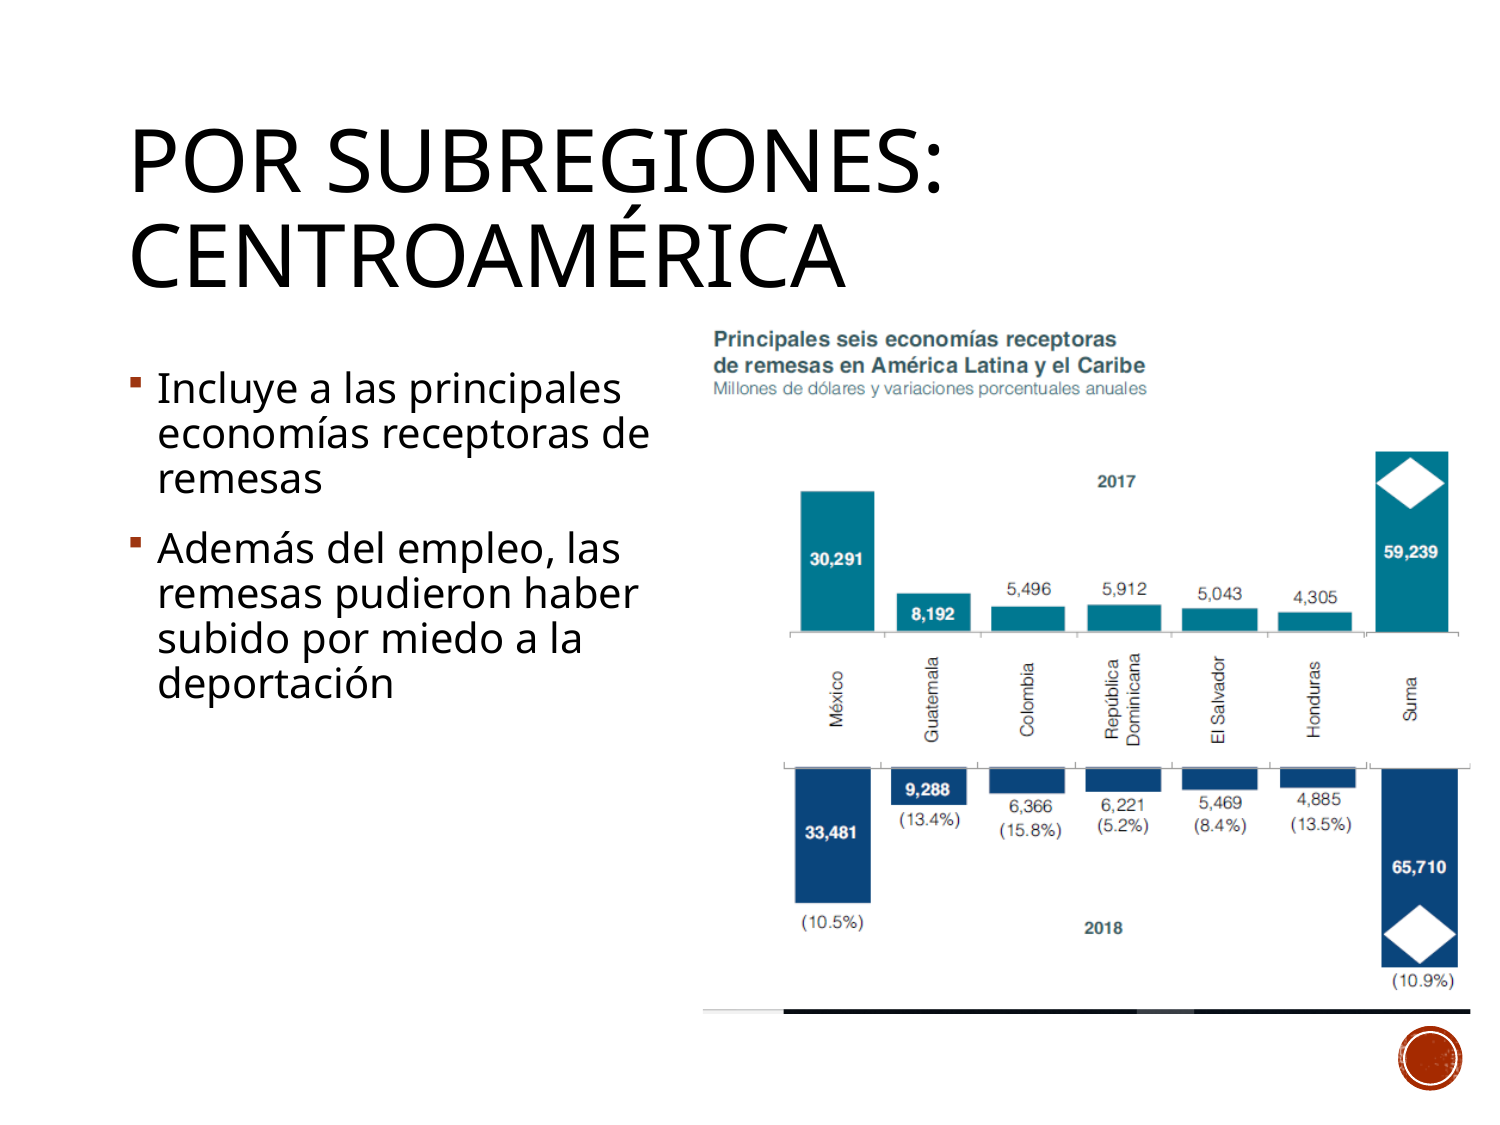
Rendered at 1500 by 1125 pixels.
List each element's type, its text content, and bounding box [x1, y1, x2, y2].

title Por subregiones: CENTROAMÉRICA [112, 79, 1388, 344]
list Incluye a las principales economías receptoras de remesas Además del empleo, las remesas pudieron haber subido por miedo a la deportación [112, 360, 702, 1013]
picture [702, 326, 1471, 1014]
